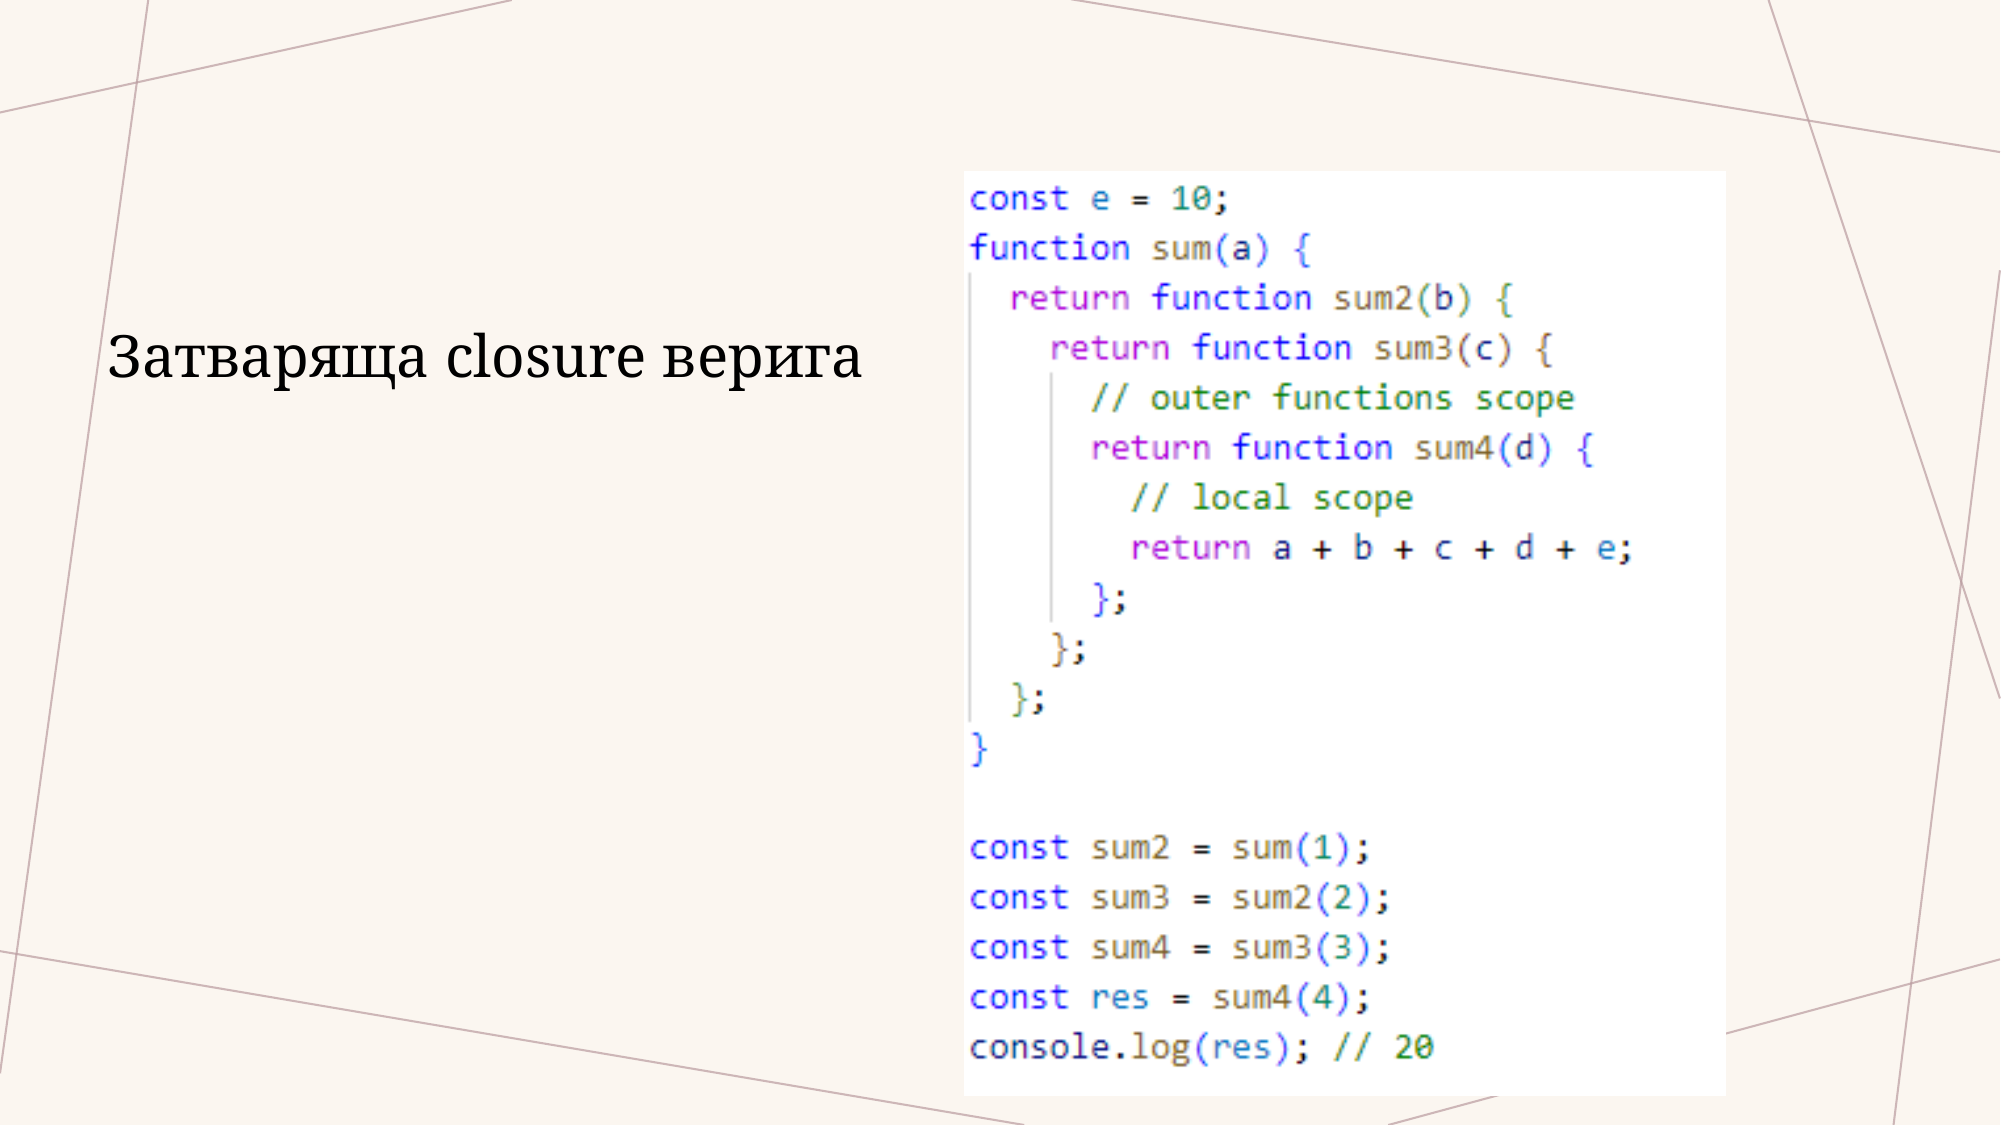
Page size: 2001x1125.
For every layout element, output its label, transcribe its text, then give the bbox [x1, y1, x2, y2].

text_box Затваряща closure верига [93, 311, 964, 467]
picture [964, 171, 1726, 1096]
